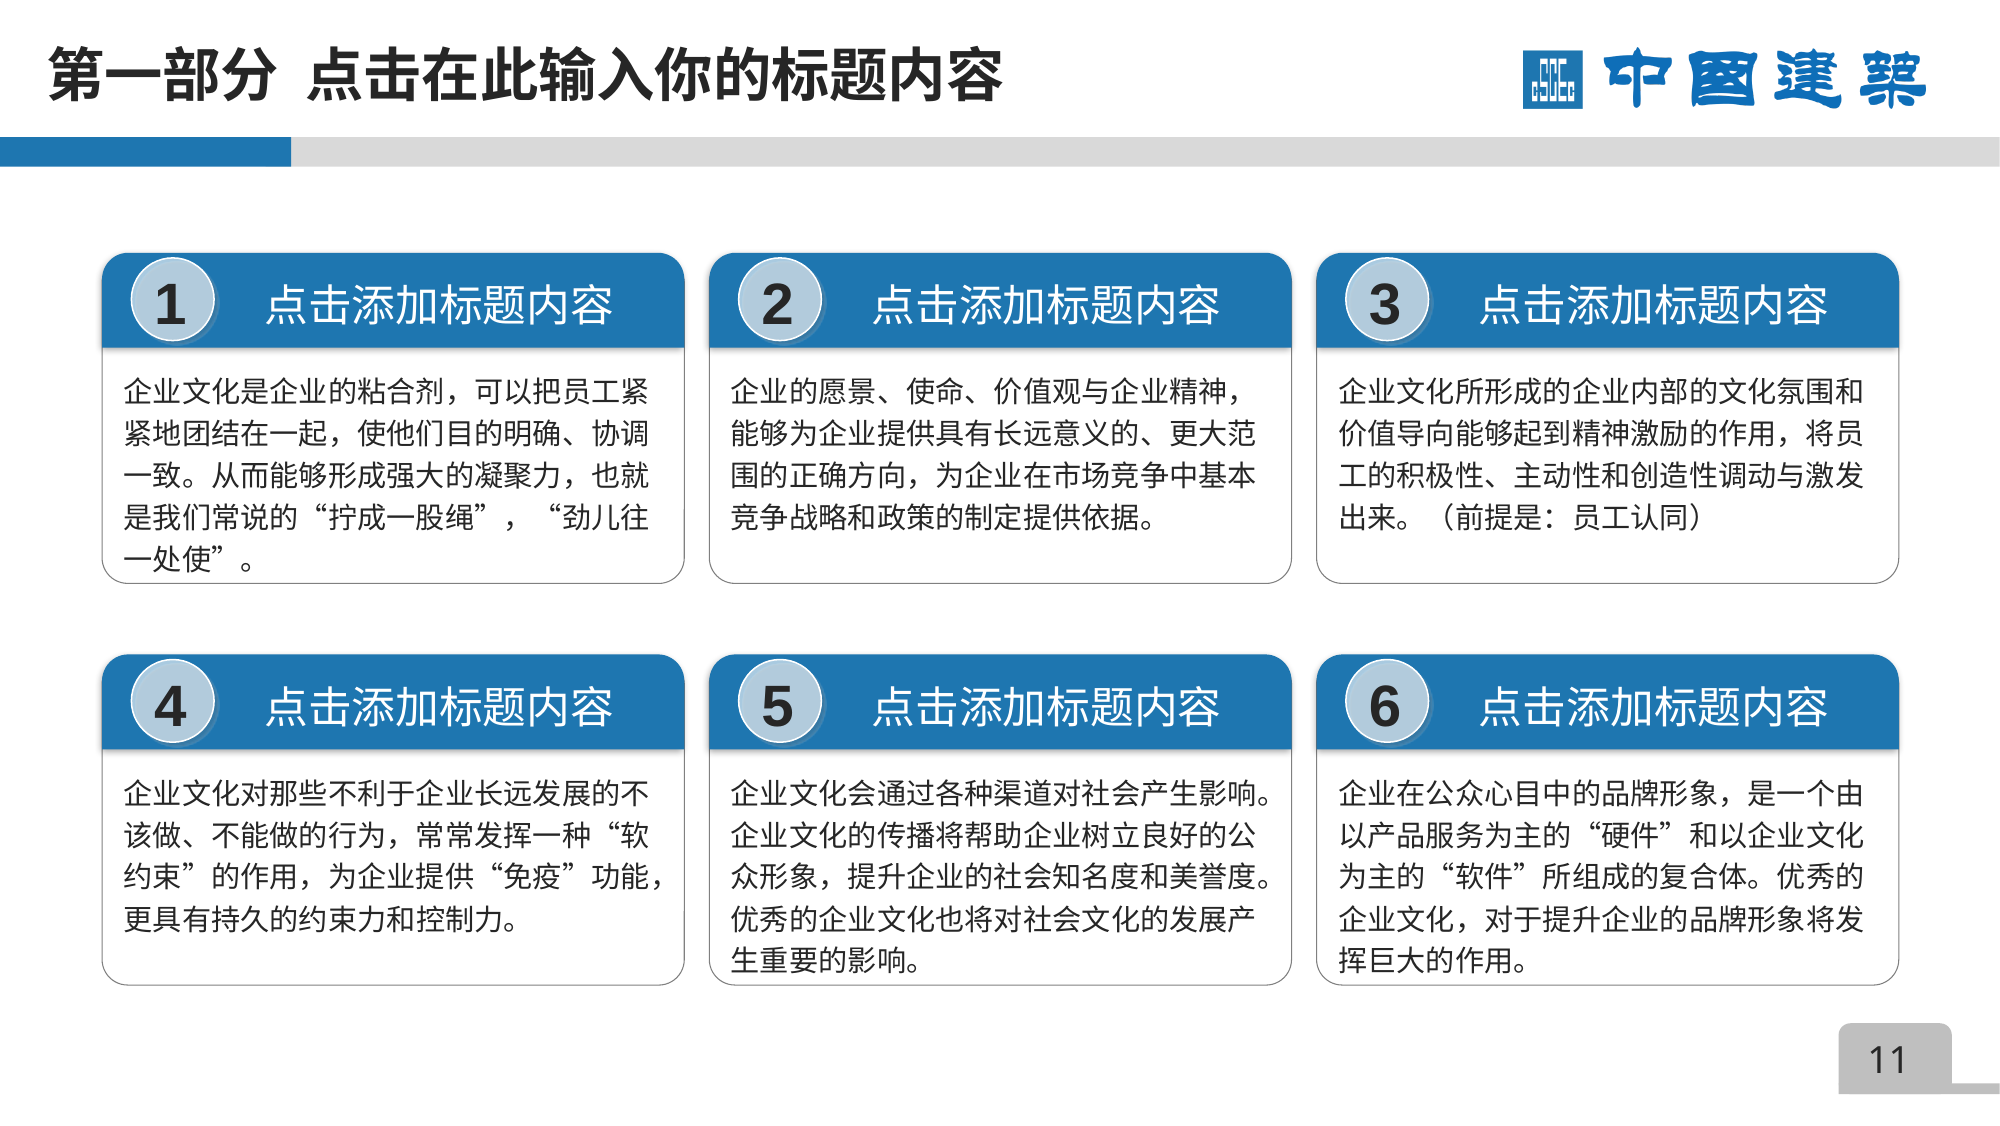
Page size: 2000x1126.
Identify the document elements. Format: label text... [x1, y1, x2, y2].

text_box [101, 252, 685, 587]
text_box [1316, 654, 1900, 989]
picture [1523, 47, 1926, 109]
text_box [709, 252, 1292, 584]
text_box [1316, 252, 1900, 584]
text_box 第一部分 点击在此输入你的标题内容 [31, 31, 1083, 116]
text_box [101, 654, 685, 986]
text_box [709, 654, 1292, 989]
